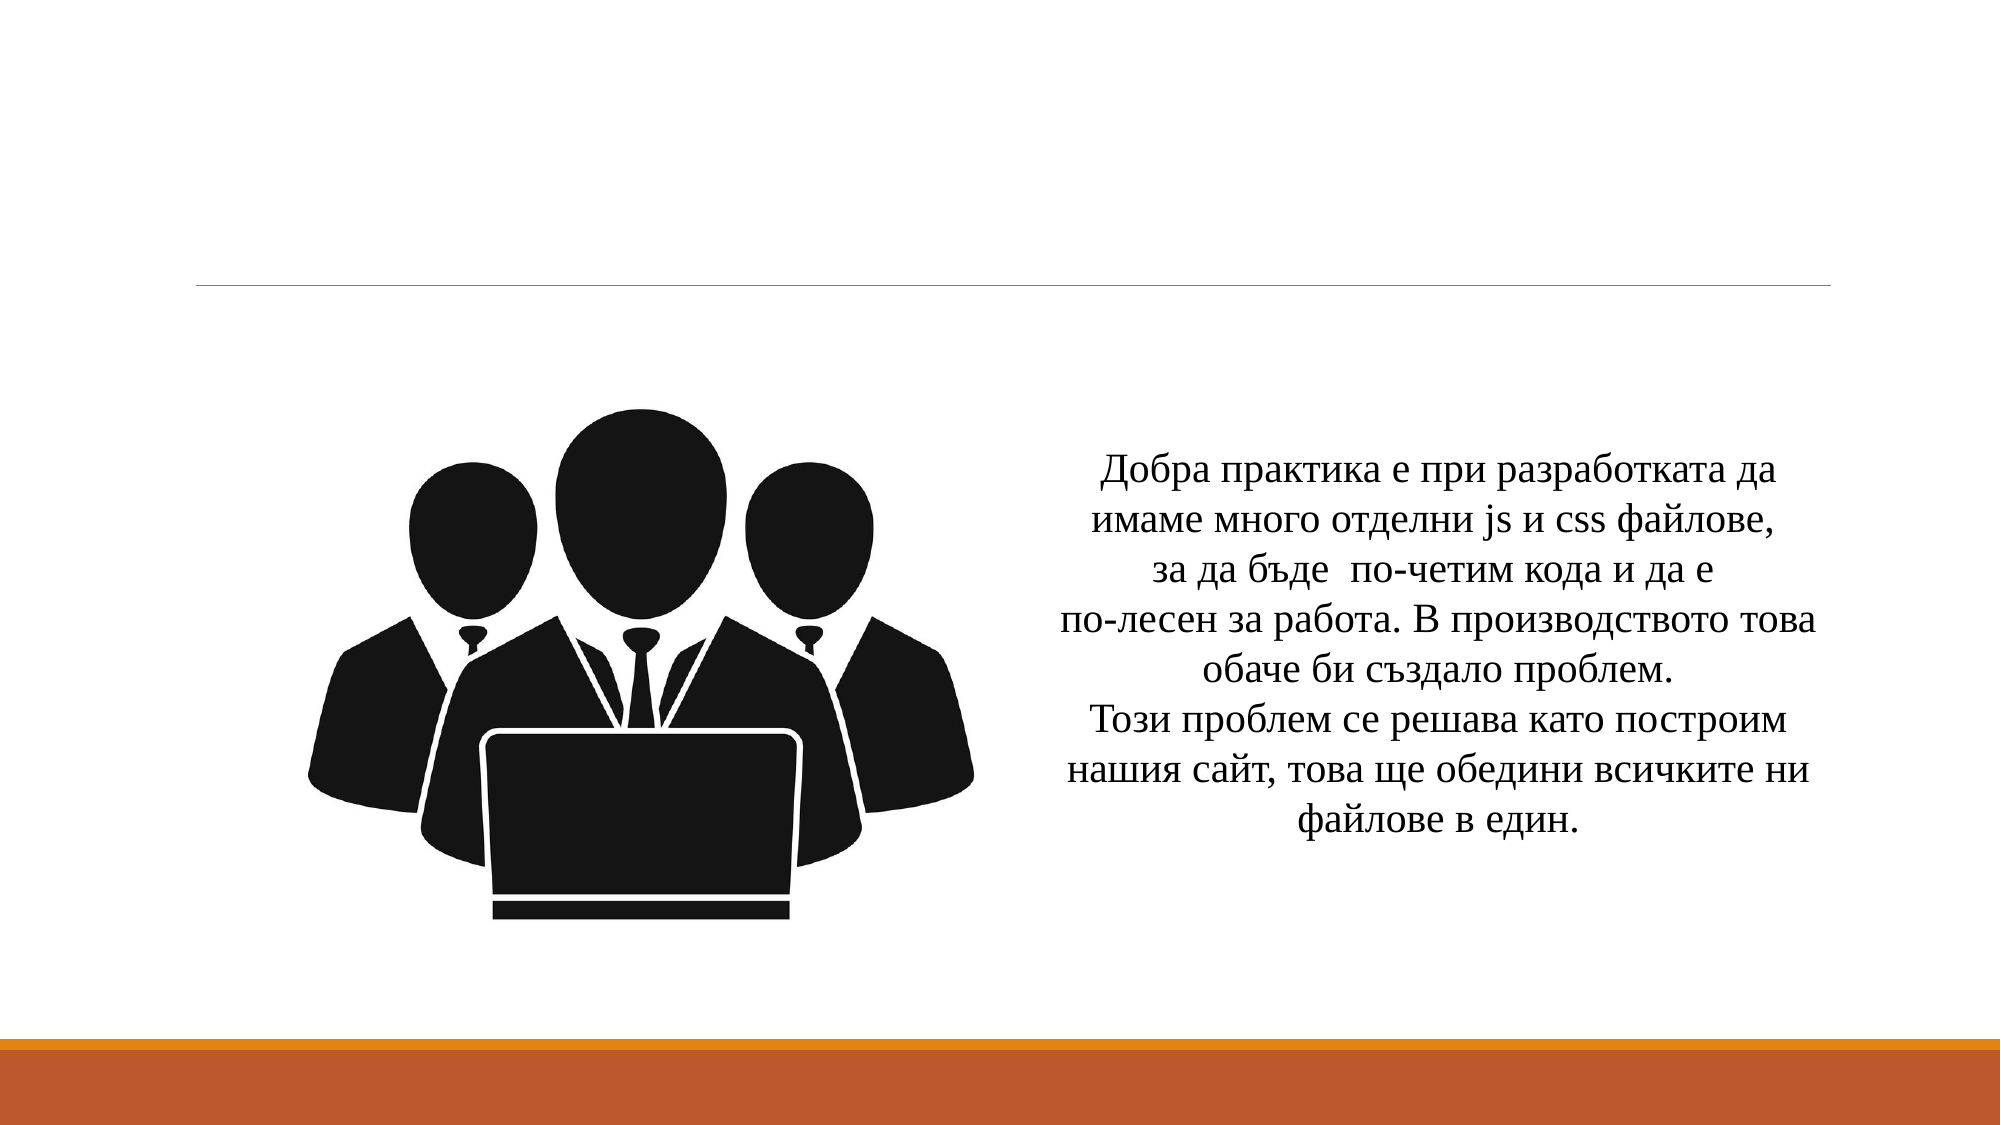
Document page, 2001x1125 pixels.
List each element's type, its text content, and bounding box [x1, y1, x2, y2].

text_box Добра практика е при разработката да имаме много отделни js и css файлове, за да бъде по-четим кода и да е по-лесен за работа. В производството това обаче би създало проблем. Този проблем се решава като построим нашия сайт, това ще обедини всичките ни файлове в един. [1045, 433, 1832, 848]
picture [270, 308, 1010, 1006]
